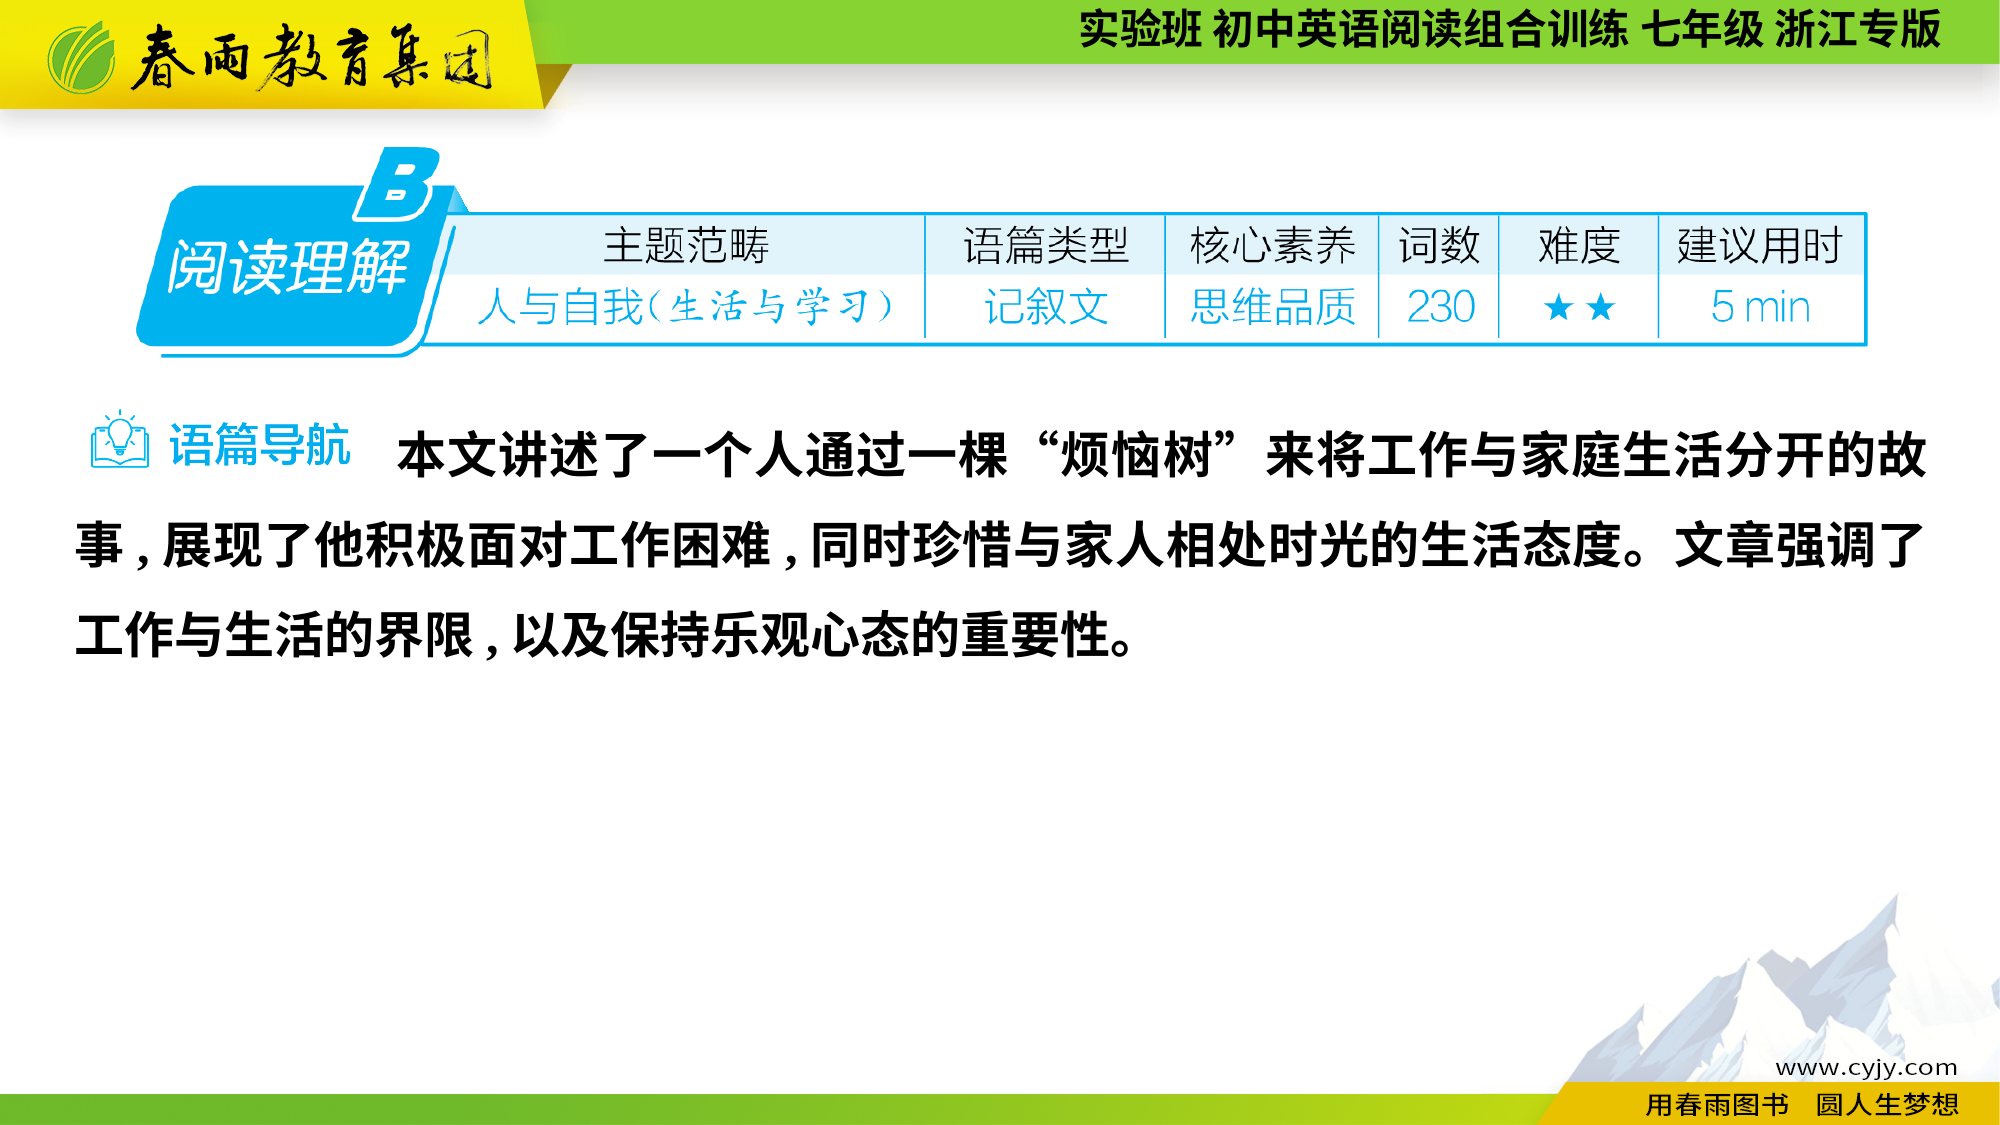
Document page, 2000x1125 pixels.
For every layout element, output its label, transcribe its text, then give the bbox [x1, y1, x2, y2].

list 本文讲述了一个人通过一棵“烦恼树”来将工作与家庭生活分开的故事,展现了他积极面对工作困难,同时珍惜与家人相处时光的生活态度。文章强调了工作与生活的界限,以及保持乐观心态的重要性。 [59, 385, 1944, 662]
picture [0, 0, 2000, 1125]
